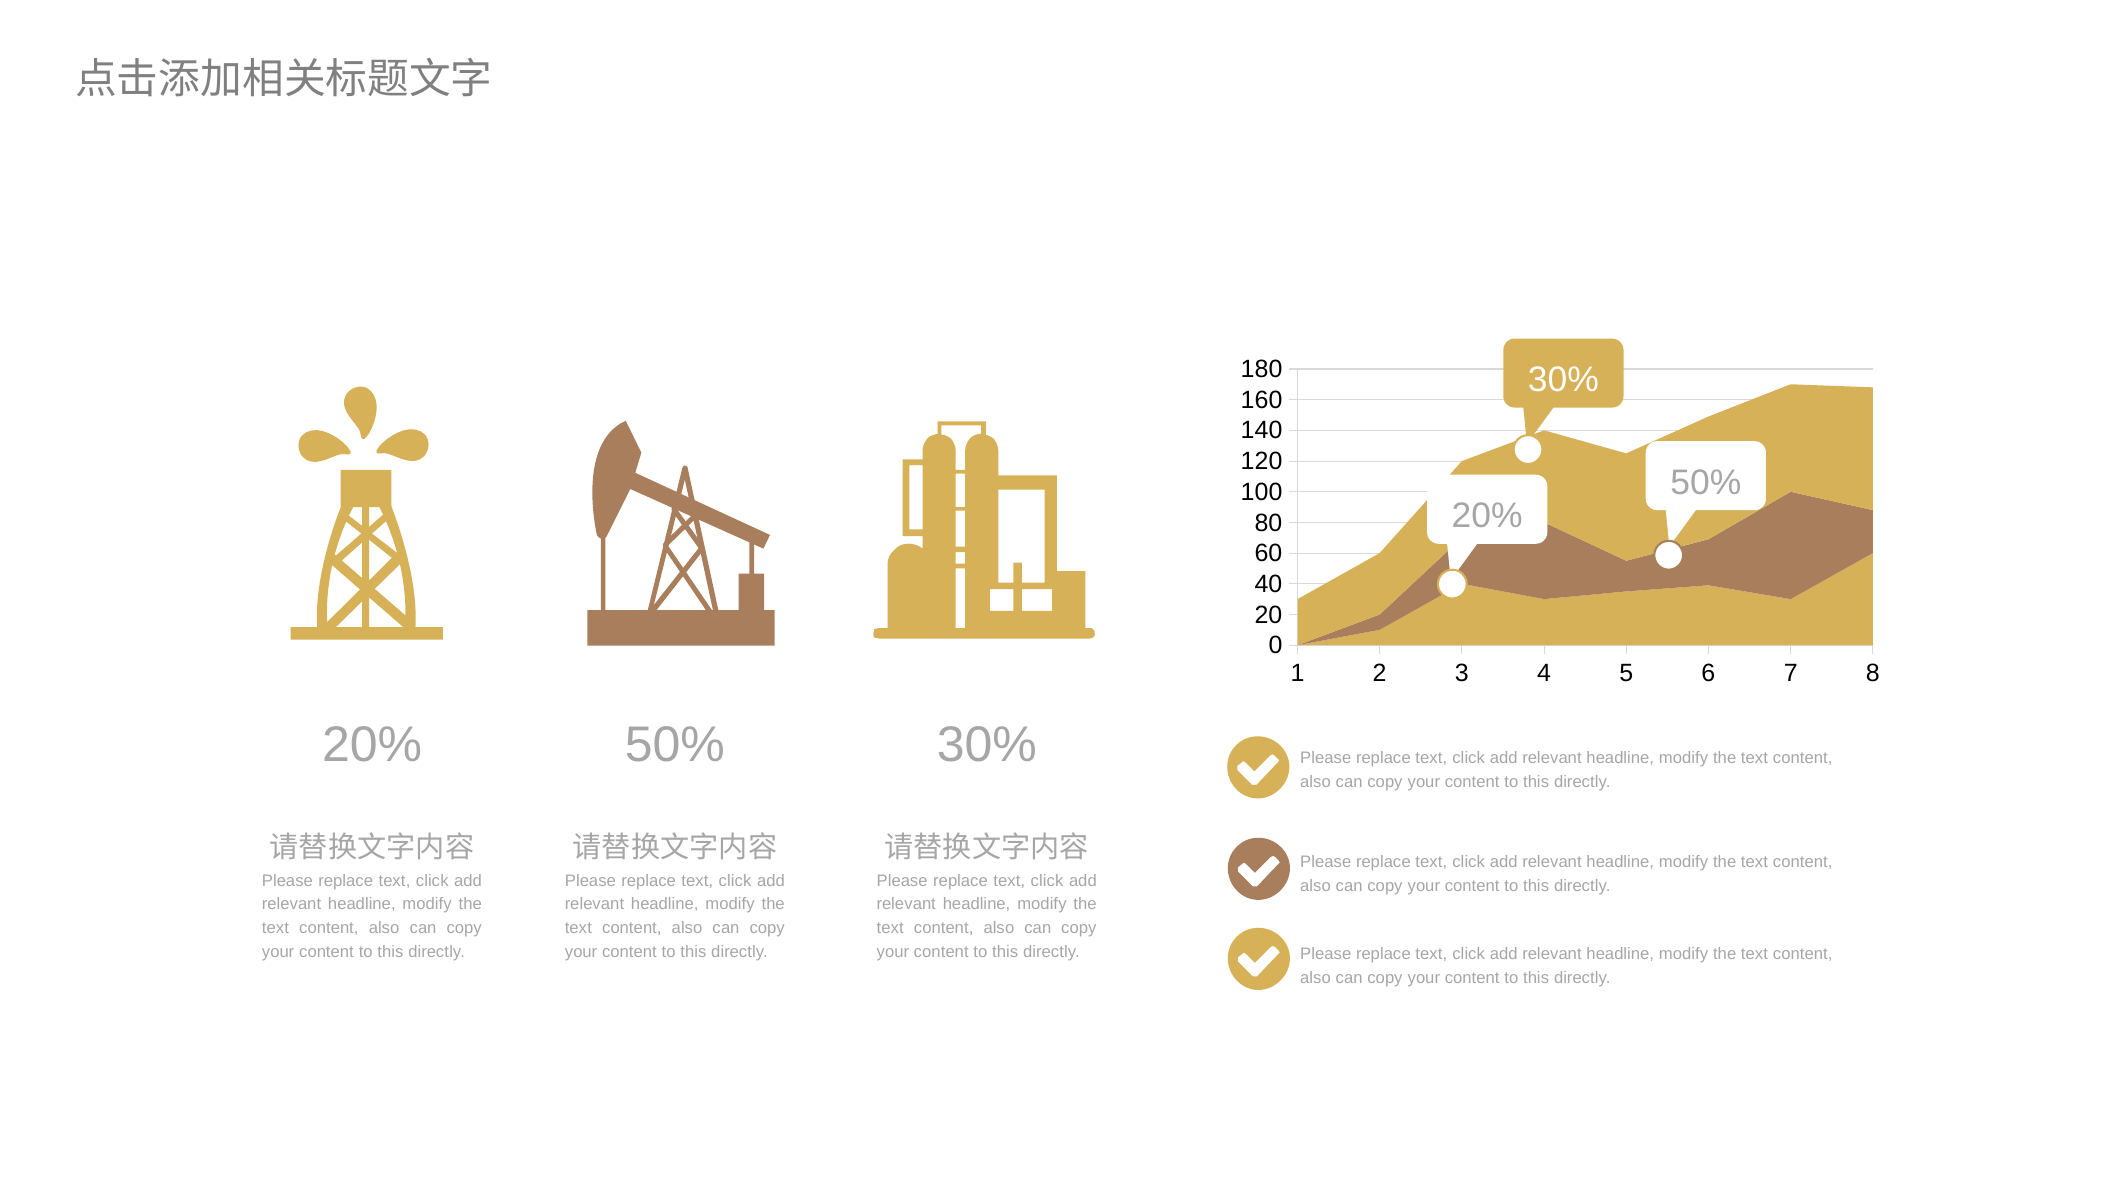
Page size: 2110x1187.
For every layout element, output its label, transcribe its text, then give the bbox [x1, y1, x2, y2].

text_box Please replace text, click add relevant headline, modify the text content, also can copy your content to this directly. [1300, 846, 1861, 895]
text_box Please replace text, click add relevant headline, modify the text content, also can copy your content to this directly. [876, 865, 1098, 962]
text_box Please replace text, click add relevant headline, modify the text content, also can copy your content to this directly. [1300, 743, 1861, 791]
text_box 30% [1502, 337, 1625, 348]
text_box [1227, 837, 1290, 900]
text_box 点击添加相关标题文字 [59, 44, 563, 107]
text_box [1227, 736, 1290, 799]
text_box Please replace text, click add relevant headline, modify the text content, also can copy your content to this directly. [261, 865, 483, 962]
text_box 请替换文字内容 [884, 821, 1090, 864]
chart [1227, 348, 1894, 694]
text_box Please replace text, click add relevant headline, modify the text content, also can copy your content to this directly. [564, 865, 786, 962]
text_box [1227, 927, 1290, 990]
text_box Please replace text, click add relevant headline, modify the text content, also can copy your content to this directly. [1300, 938, 1861, 987]
text_box 请替换文字内容 [572, 821, 778, 864]
text_box 50% [624, 699, 726, 772]
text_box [290, 384, 443, 640]
text_box 20% [321, 699, 423, 772]
text_box [873, 421, 1095, 639]
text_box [575, 420, 775, 646]
text_box 30% [936, 699, 1038, 772]
text_box 请替换文字内容 [269, 821, 475, 864]
